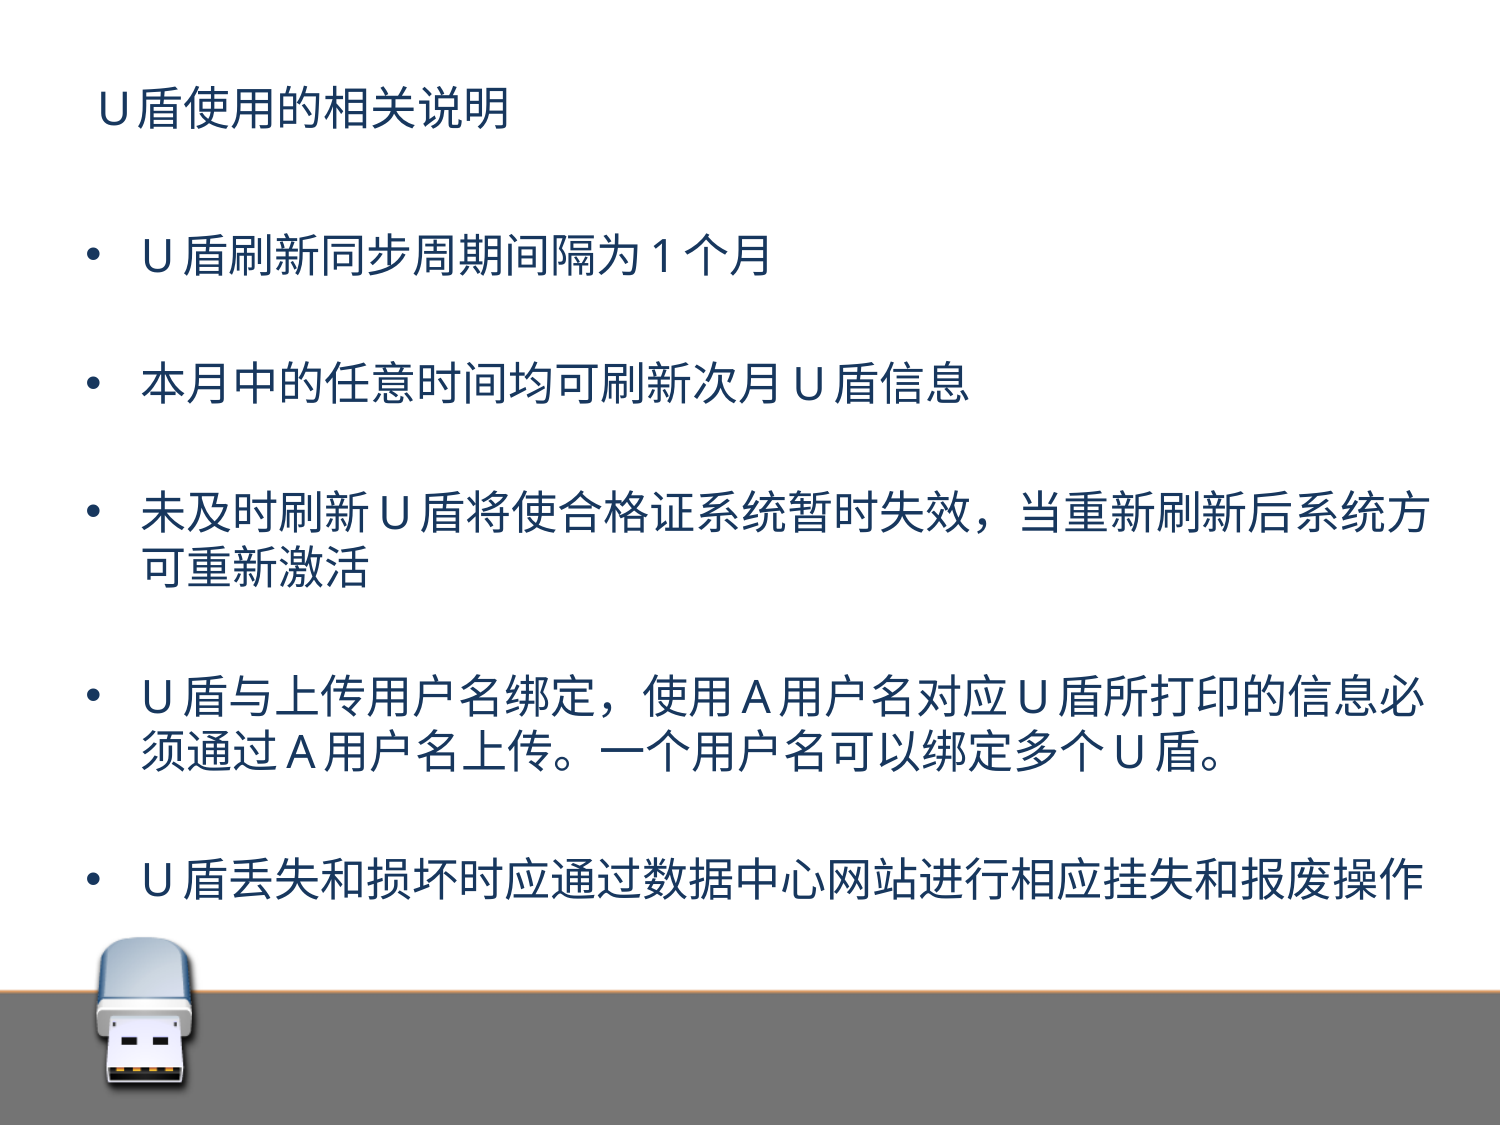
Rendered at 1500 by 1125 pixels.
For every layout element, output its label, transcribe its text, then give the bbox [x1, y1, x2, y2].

picture [0, 0, 1500, 1125]
title U盾使用的相关说明 [82, 70, 1432, 143]
list U盾刷新同步周期间隔为1个月 本月中的任意时间均可刷新次月U盾信息 未及时刷新U盾将使合格证系统暂时失效，当重新刷新后系统方可重新激活 U盾与上传用户名绑定，使用A用户名对应U盾所打印的信息必须通过A用户名上传。一个用户名可以绑定多个U盾。 U盾丢失和损坏时应通过数据中心网站进行相应挂失和报废操作 [70, 218, 1454, 961]
